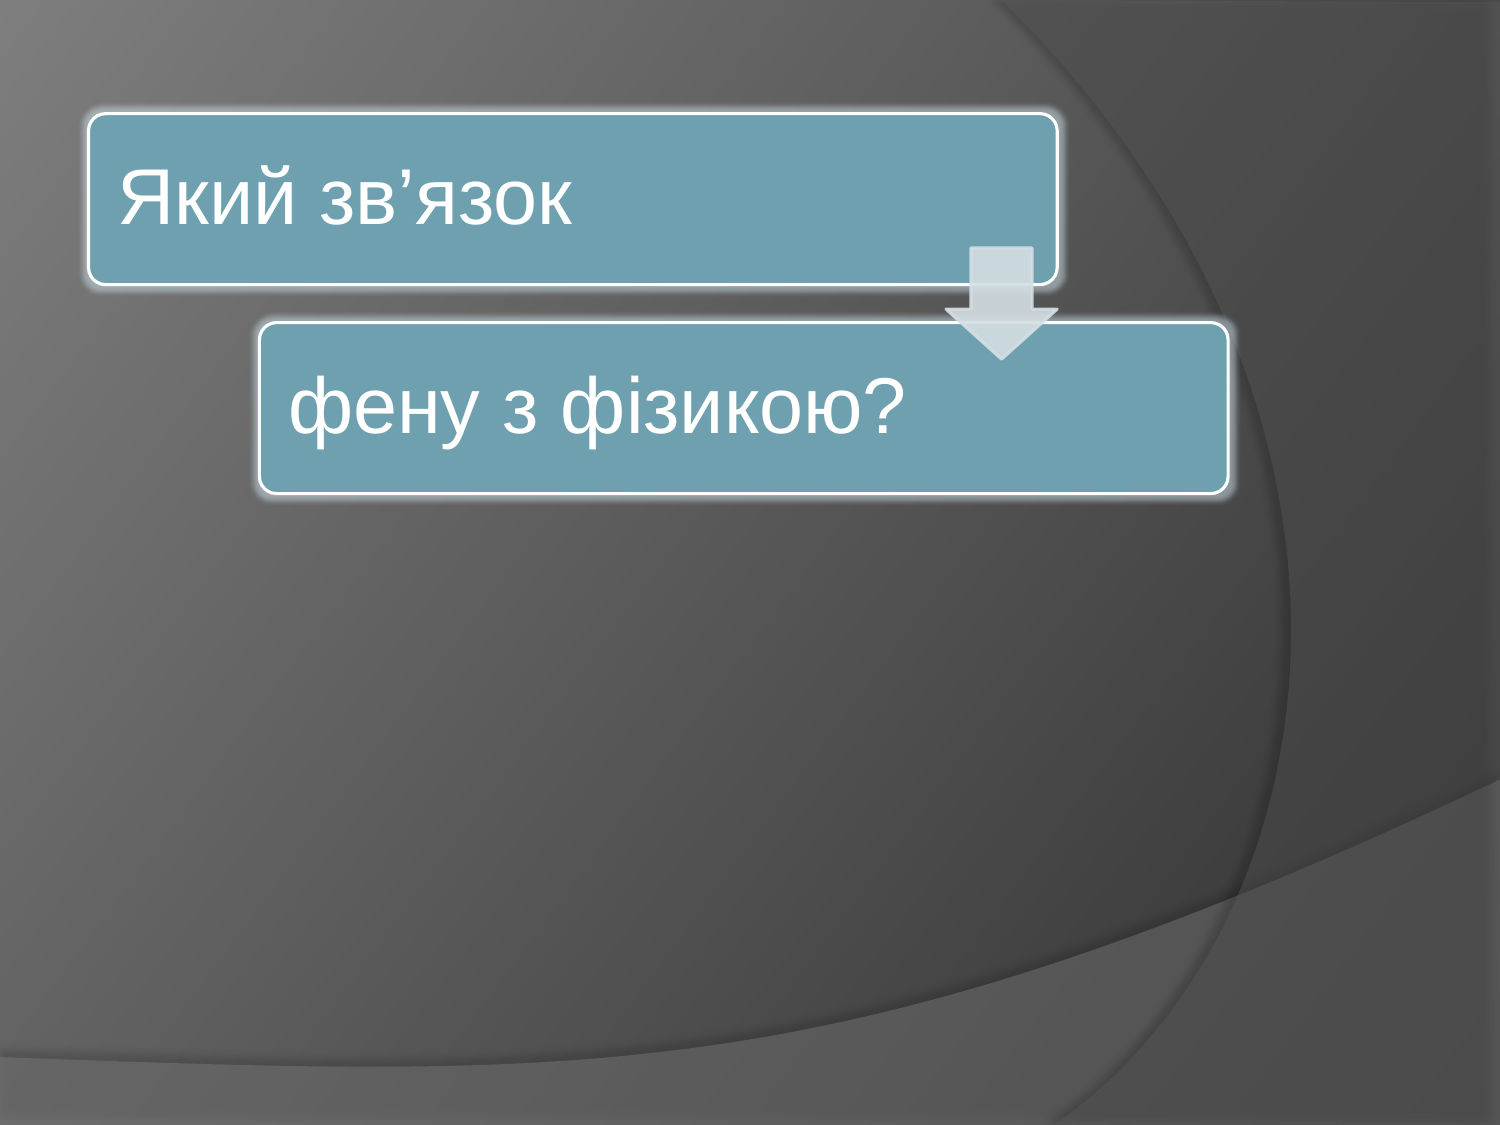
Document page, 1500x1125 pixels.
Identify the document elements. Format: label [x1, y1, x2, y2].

text_box [88, 113, 1229, 494]
